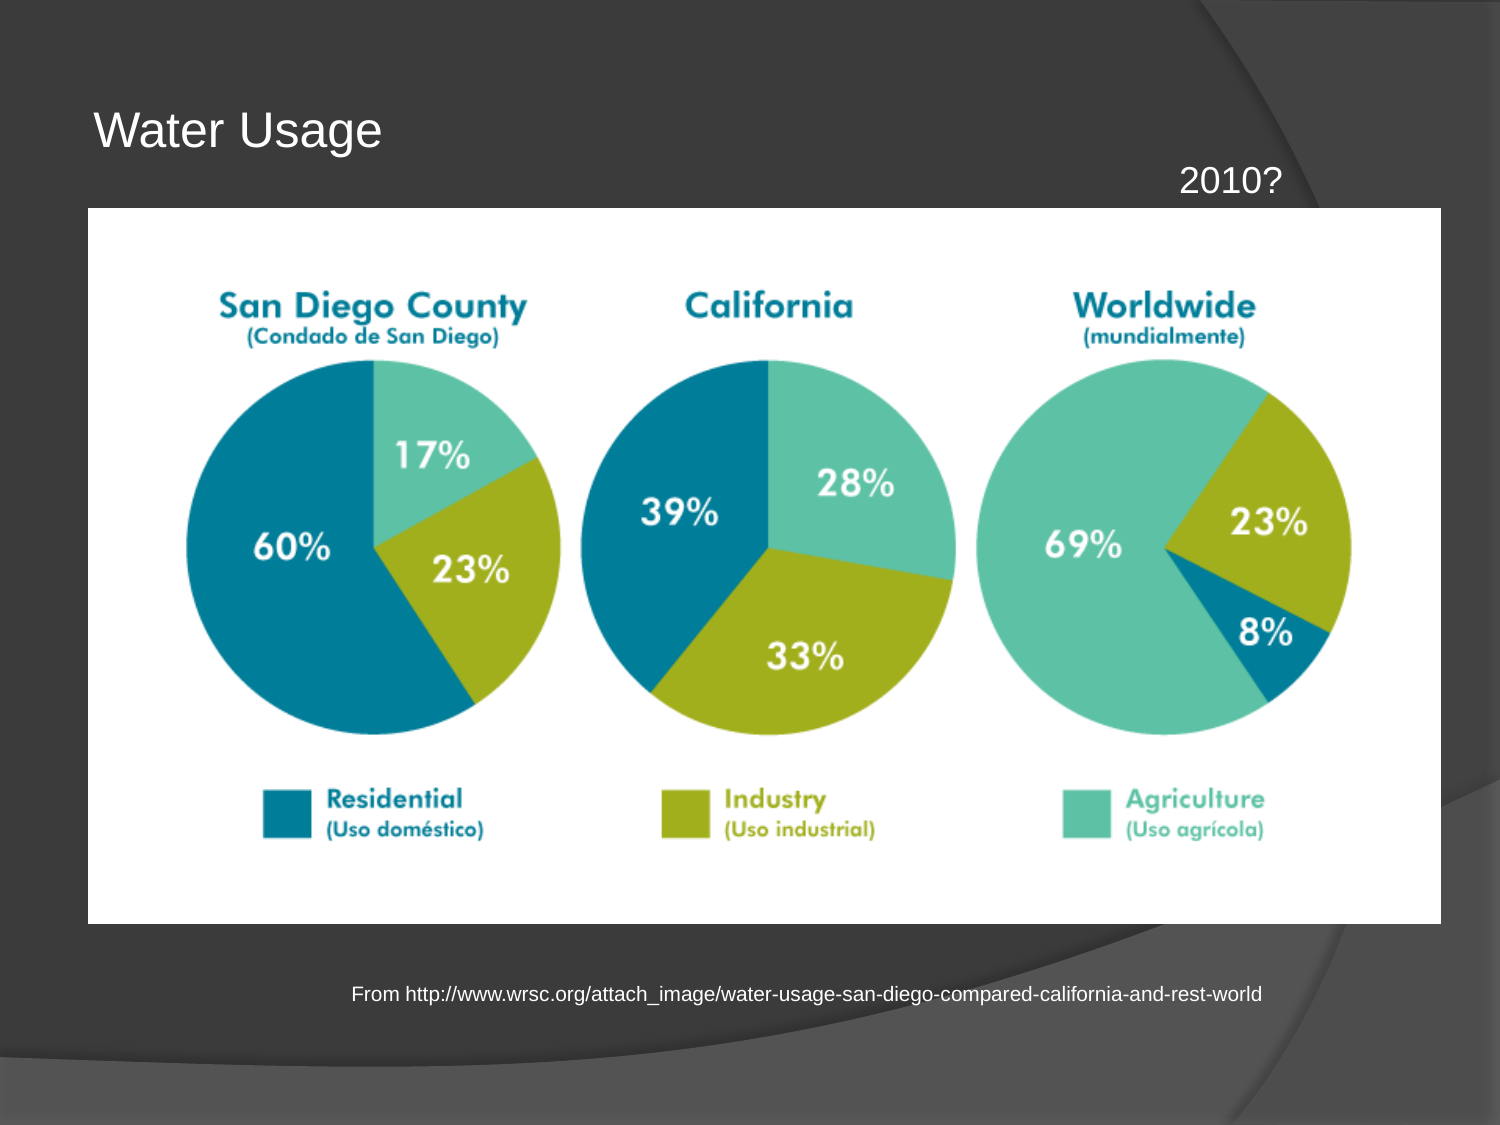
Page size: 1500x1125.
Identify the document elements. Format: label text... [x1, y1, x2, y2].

picture [88, 207, 1441, 924]
text_box Water Usage [78, 89, 398, 165]
text_box 2010? [1164, 148, 1298, 197]
text_box From http://www.wrsc.org/attach_image/water-usage-san-diego-compared-california-and-rest-world [336, 973, 1388, 1014]
